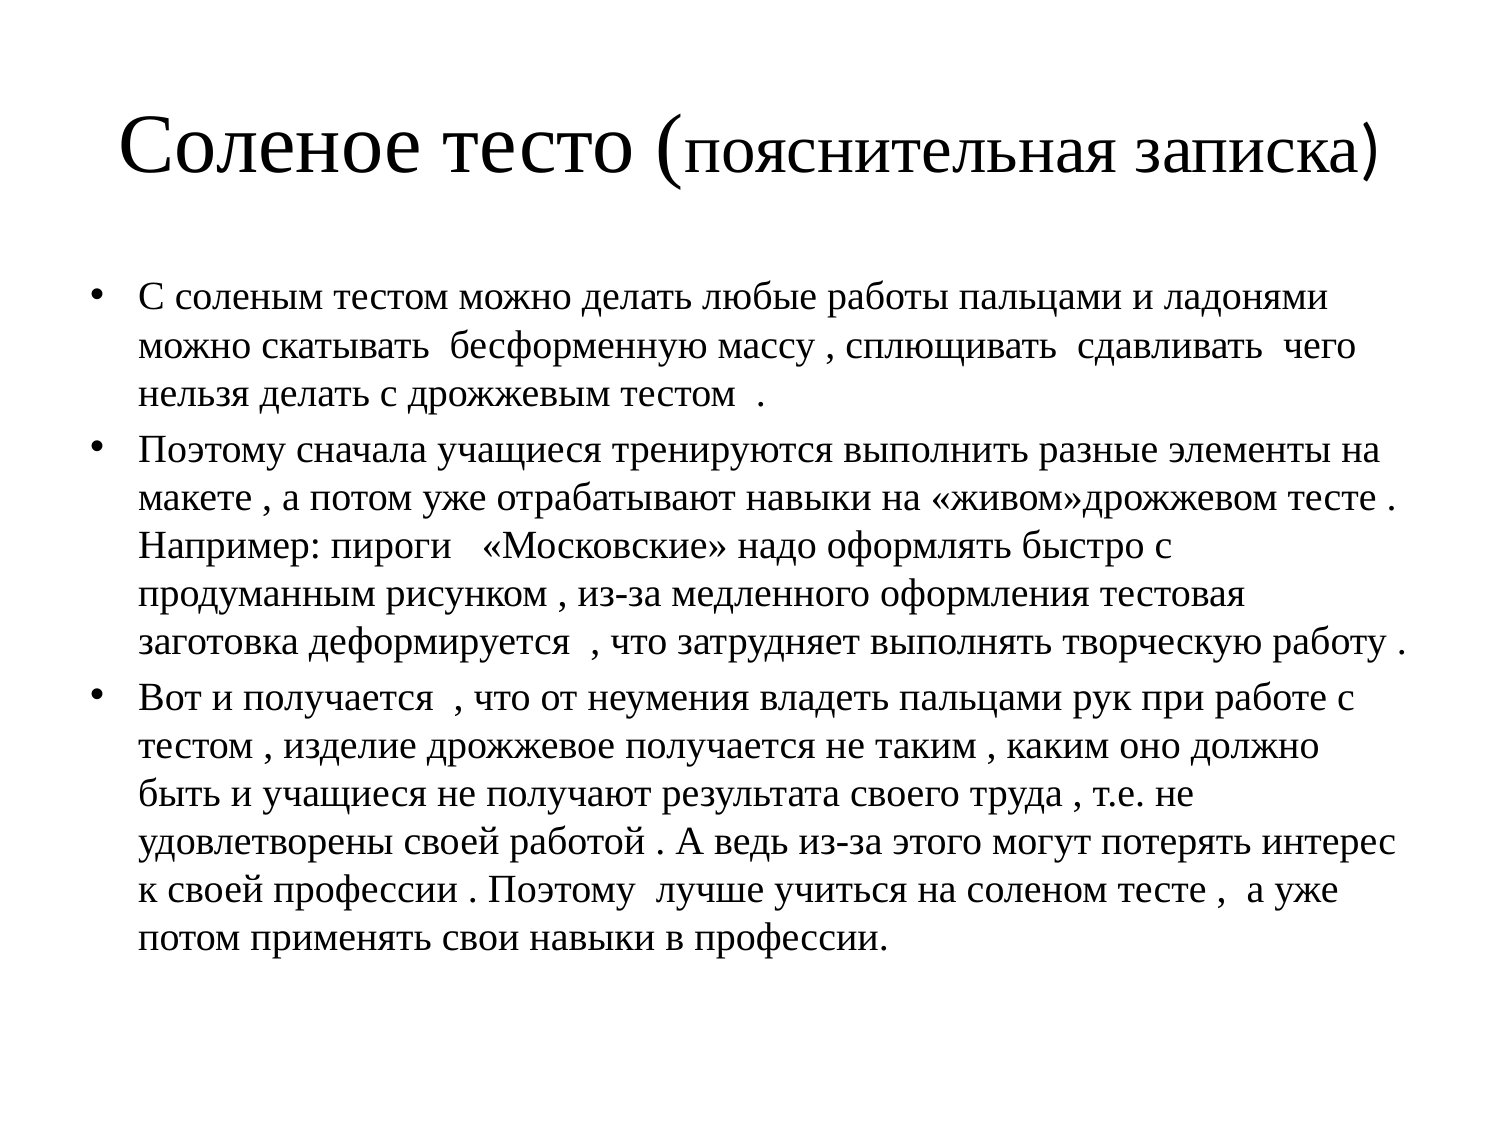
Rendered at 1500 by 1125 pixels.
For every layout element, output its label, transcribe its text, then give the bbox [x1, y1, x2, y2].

title Соленое тесто (пояснительная записка) [75, 45, 1425, 233]
list С соленым тестом можно делать любые работы пальцами и ладонями можно скатывать бесформенную массу , сплющивать сдавливать чего нельзя делать с дрожжевым тестом . Поэтому сначала учащиеся тренируются выполнить разные элементы на макете , а потом уже отрабатывают навыки на «живом»дрожжевом тесте . Например: пироги «Московские» надо оформлять быстро с продуманным рисунком , из-за медленного оформления тестовая заготовка деформируется , что затрудняет выполнять творческую работу . Вот и получается , что от неумения владеть пальцами рук при работе с тестом , изделие дрожжевое получается не таким , каким оно должно быть и учащиеся не получают результата своего труда , т.е. не удовлетворены своей работой . А ведь из-за этого могут потерять интерес к своей профессии . Поэтому лучше учиться на соленом тесте , а уже потом применять свои навыки в профессии. [75, 262, 1425, 1005]
